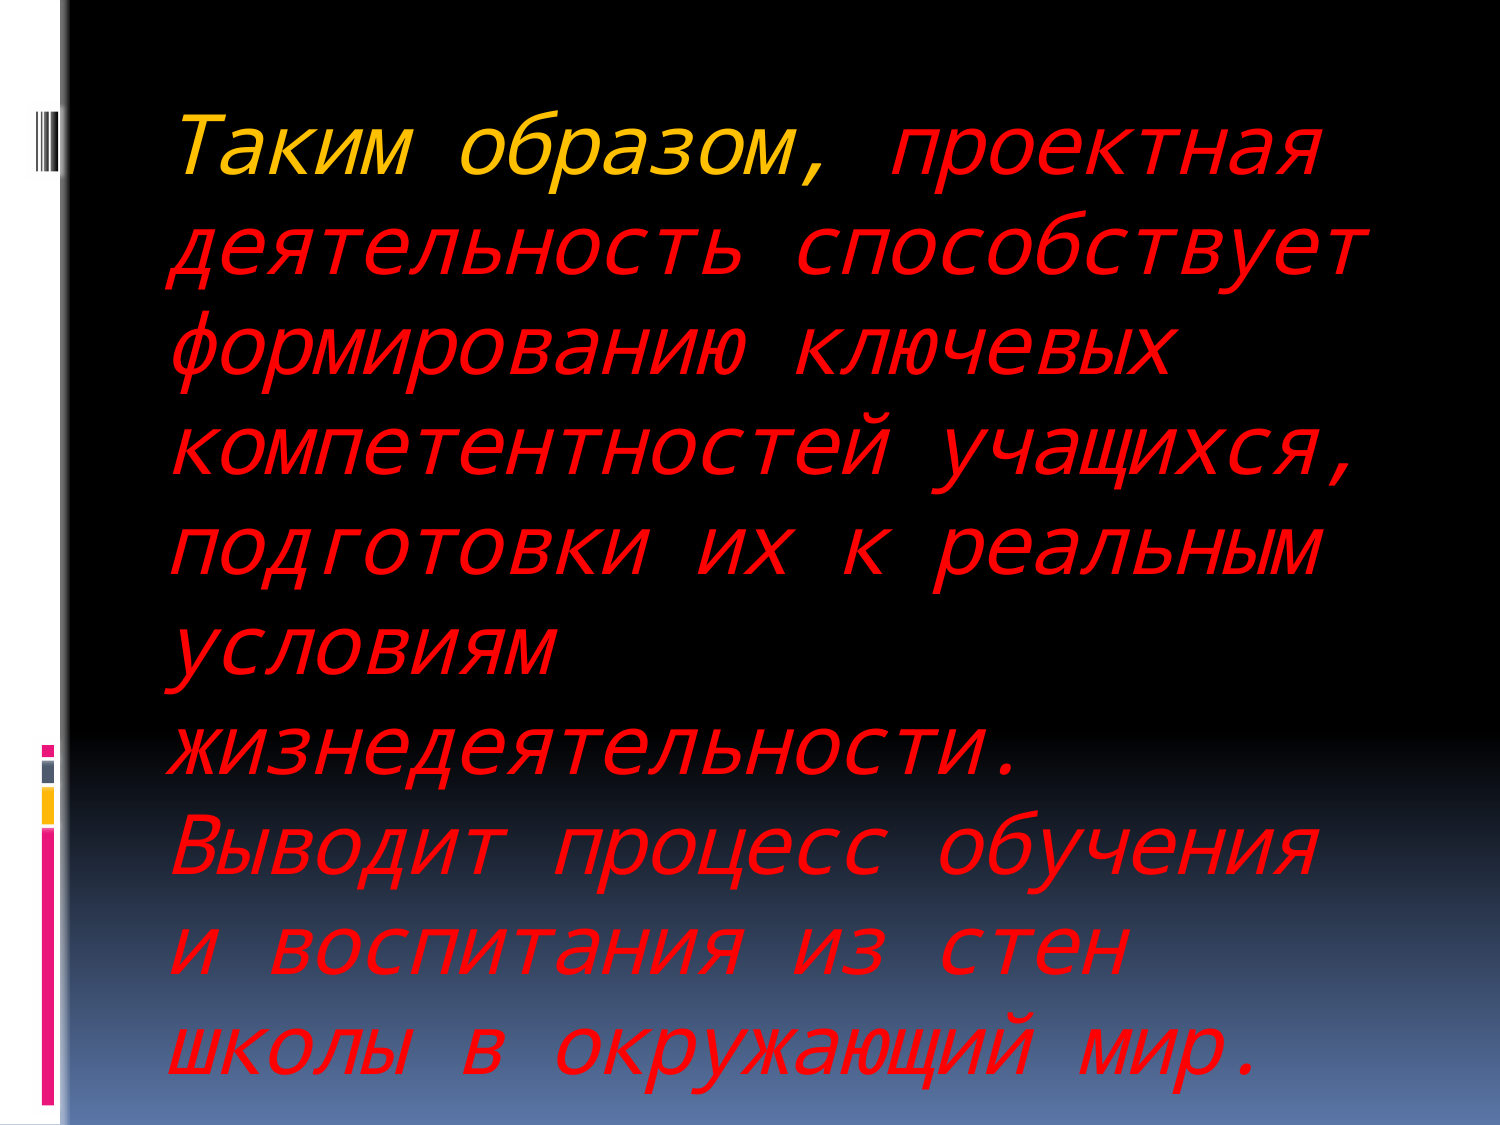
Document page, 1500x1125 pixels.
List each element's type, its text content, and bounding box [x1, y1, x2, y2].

title Таким образом, проектная деятельность способствует формированию ключевых компетентностей учащихся, подготовки их к реальным условиям жизнедеятельности. Выводит процесс обучения и воспитания из стен школы в окружающий мир. [150, 83, 1425, 1020]
